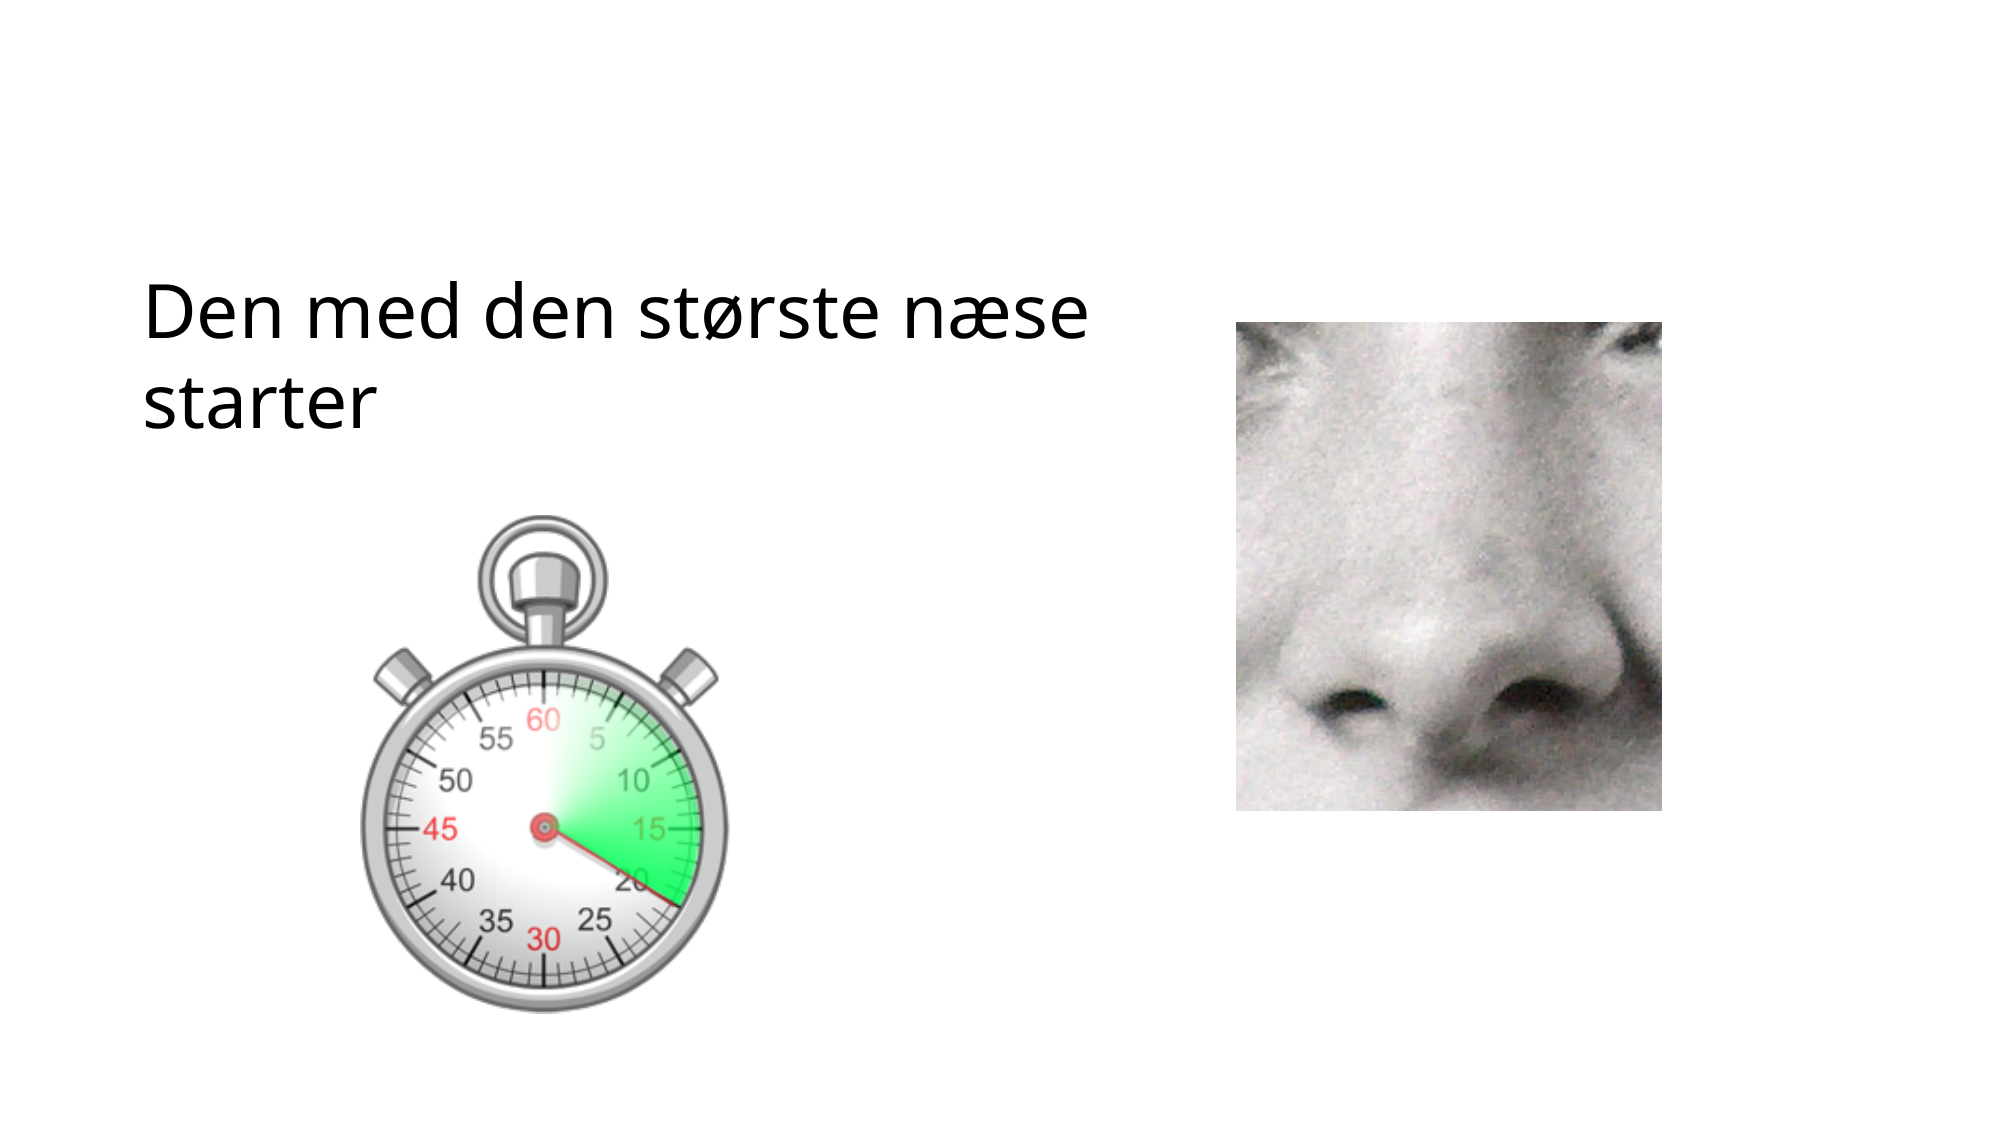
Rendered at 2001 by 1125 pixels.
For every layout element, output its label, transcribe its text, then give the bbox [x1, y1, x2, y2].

picture [1236, 322, 1662, 811]
picture [210, 515, 881, 1014]
text_box Den med den største næse starter [127, 166, 1237, 452]
